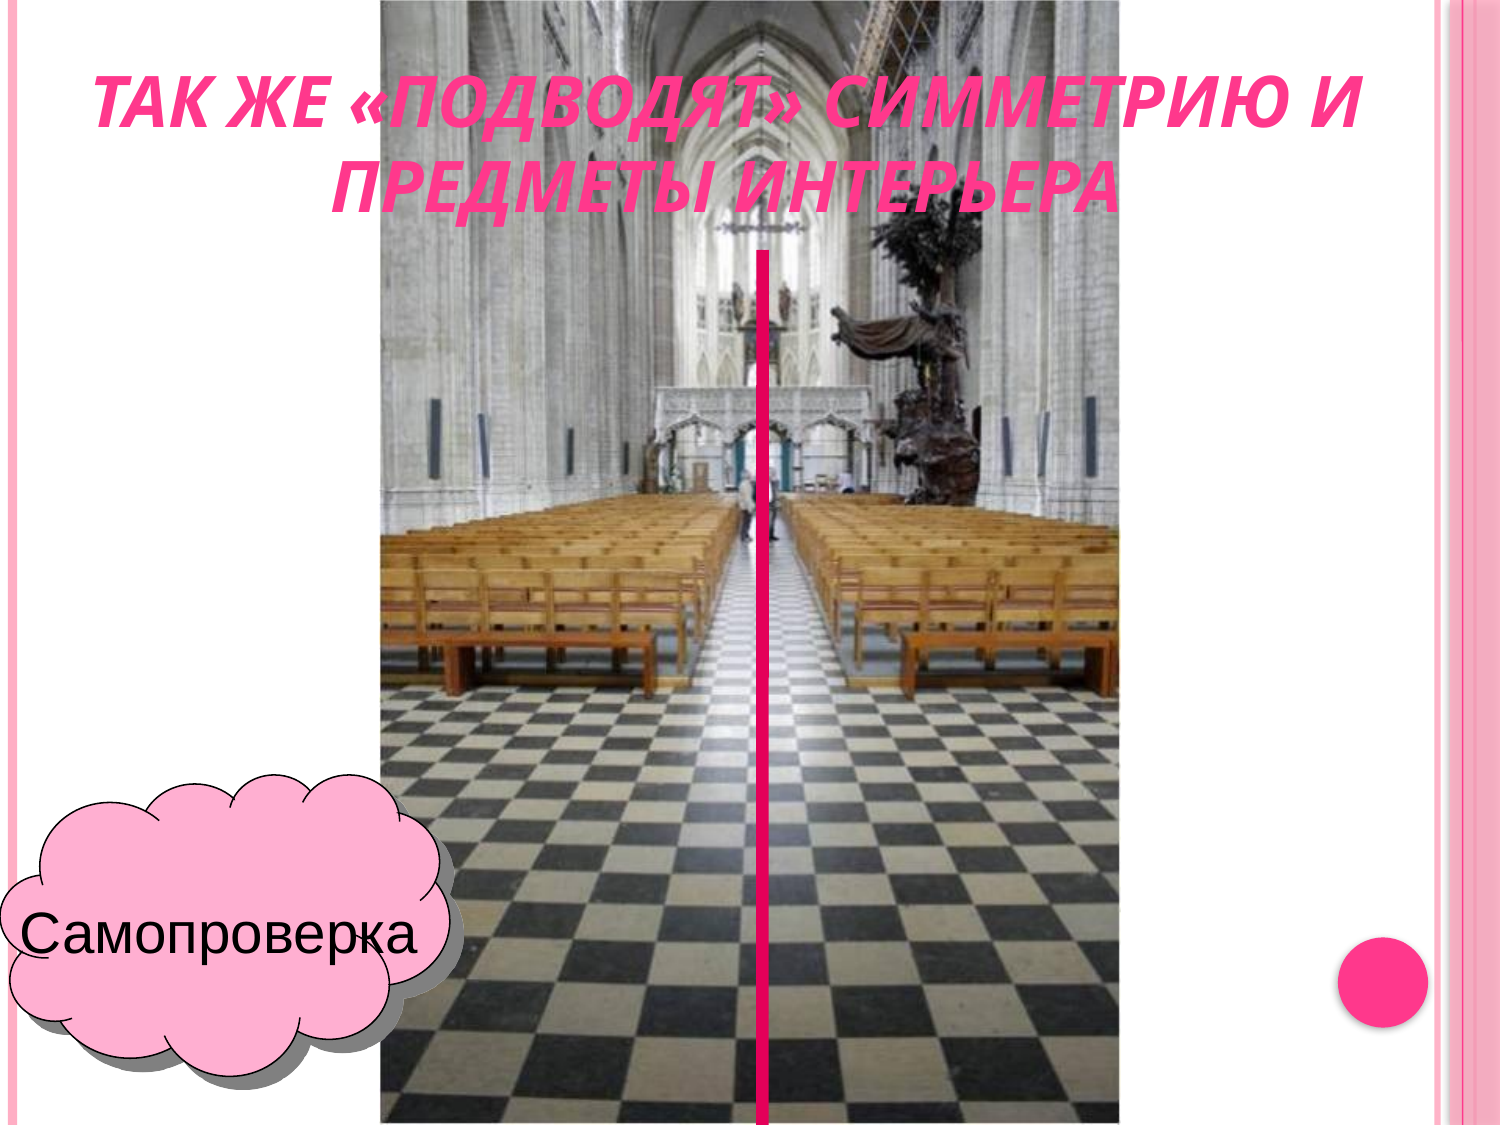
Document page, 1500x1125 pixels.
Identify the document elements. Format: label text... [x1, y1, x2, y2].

title ТАК ЖЕ «ПОДВОДЯТ» СИММЕТРИЮ И ПРЕДМЕТЫ ИНТЕРЬЕРА [1126, 46, 1430, 235]
text_box [13, 774, 373, 887]
title ТАК ЖЕ «ПОДВОДЯТ» СИММЕТРИЮ И ПРЕДМЕТЫ ИНТЕРЬЕРА [23, 46, 373, 235]
picture [379, 0, 1121, 1125]
text_box [9, 973, 373, 1077]
text_box Самопроверка [0, 887, 373, 973]
